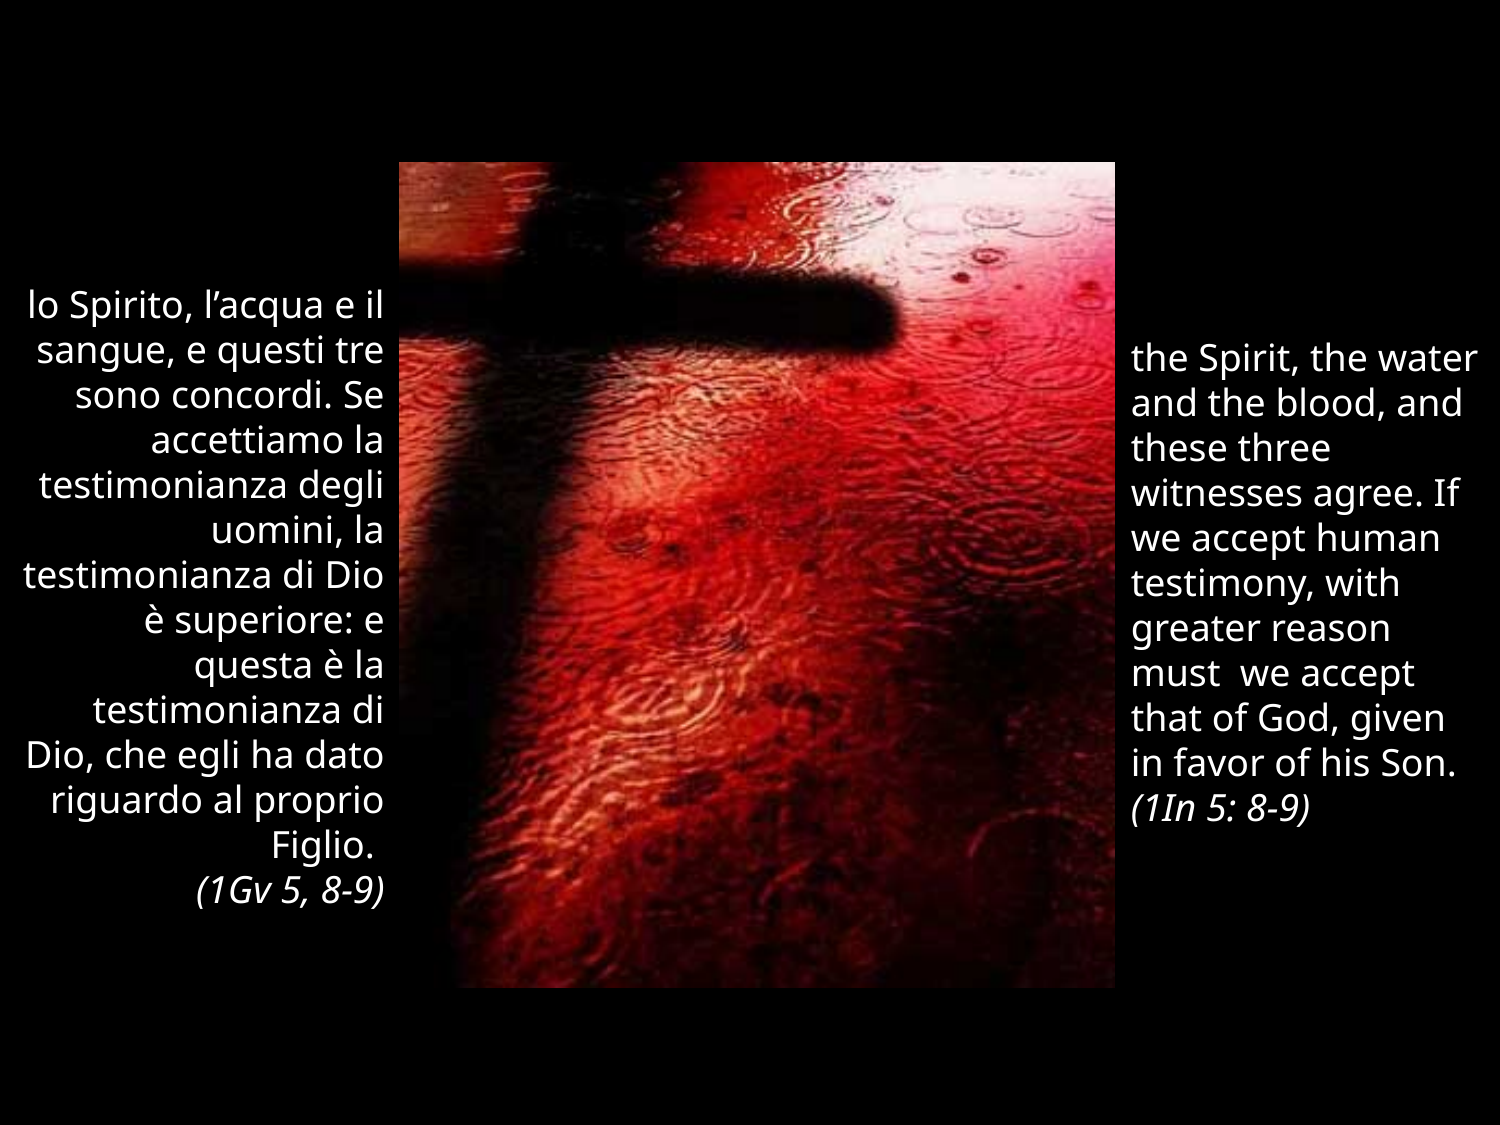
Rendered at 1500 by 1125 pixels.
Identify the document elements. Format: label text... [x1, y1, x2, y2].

text_box the Spirit, the water and the blood, and these three witnesses agree. If we accept human testimony, with greater reason must we accept that of God, given in favor of his Son. (1In 5: 8-9) [1118, 326, 1500, 881]
picture [399, 162, 1115, 988]
title lo Spirito, l’acqua e il sangue, e questi tre sono concordi. Se accettiamo la testimonianza degli uomini, la testimonianza di Dio è superiore: e questa è la testimonianza di Dio, che egli ha dato riguardo al proprio Figlio. (1Gv 5, 8-9) [0, 527, 394, 715]
